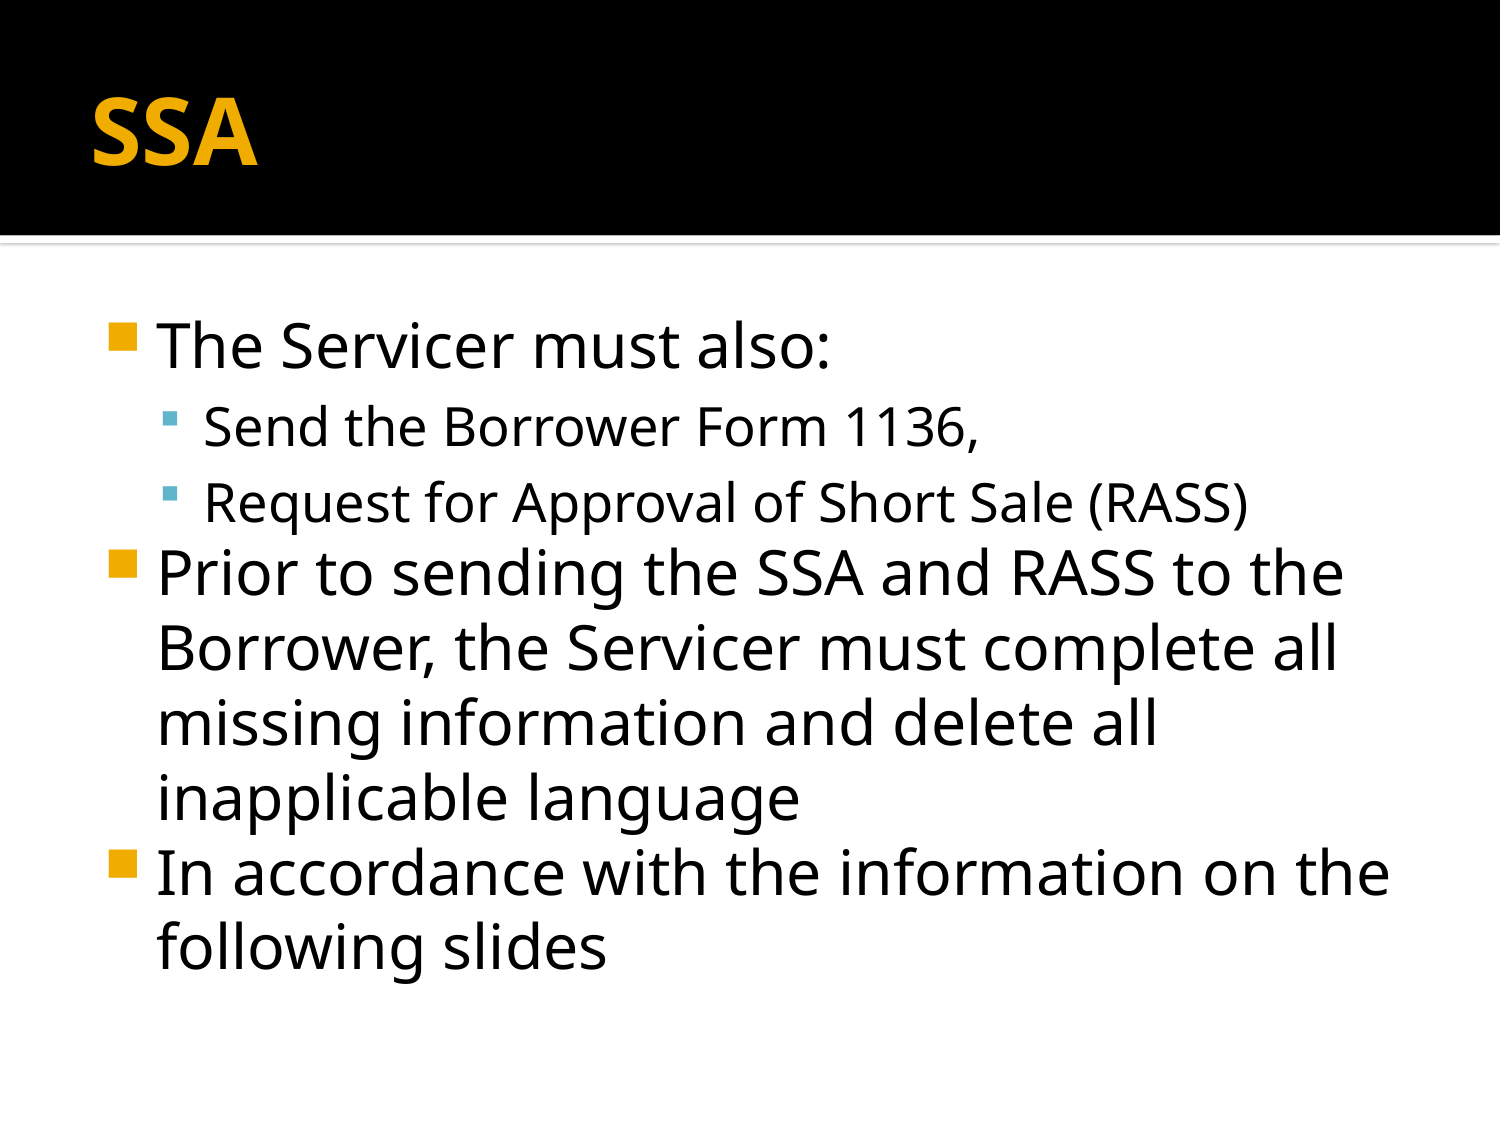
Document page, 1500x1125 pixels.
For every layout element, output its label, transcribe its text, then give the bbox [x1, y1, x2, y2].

title SSA [75, 25, 1425, 231]
list The Servicer must also: Send the Borrower Form 1136, Request for Approval of Short Sale (RASS) Prior to sending the SSA and RASS to the Borrower, the Servicer must complete all missing information and delete all inapplicable language In accordance with the information on the following slides [75, 291, 1425, 1050]
